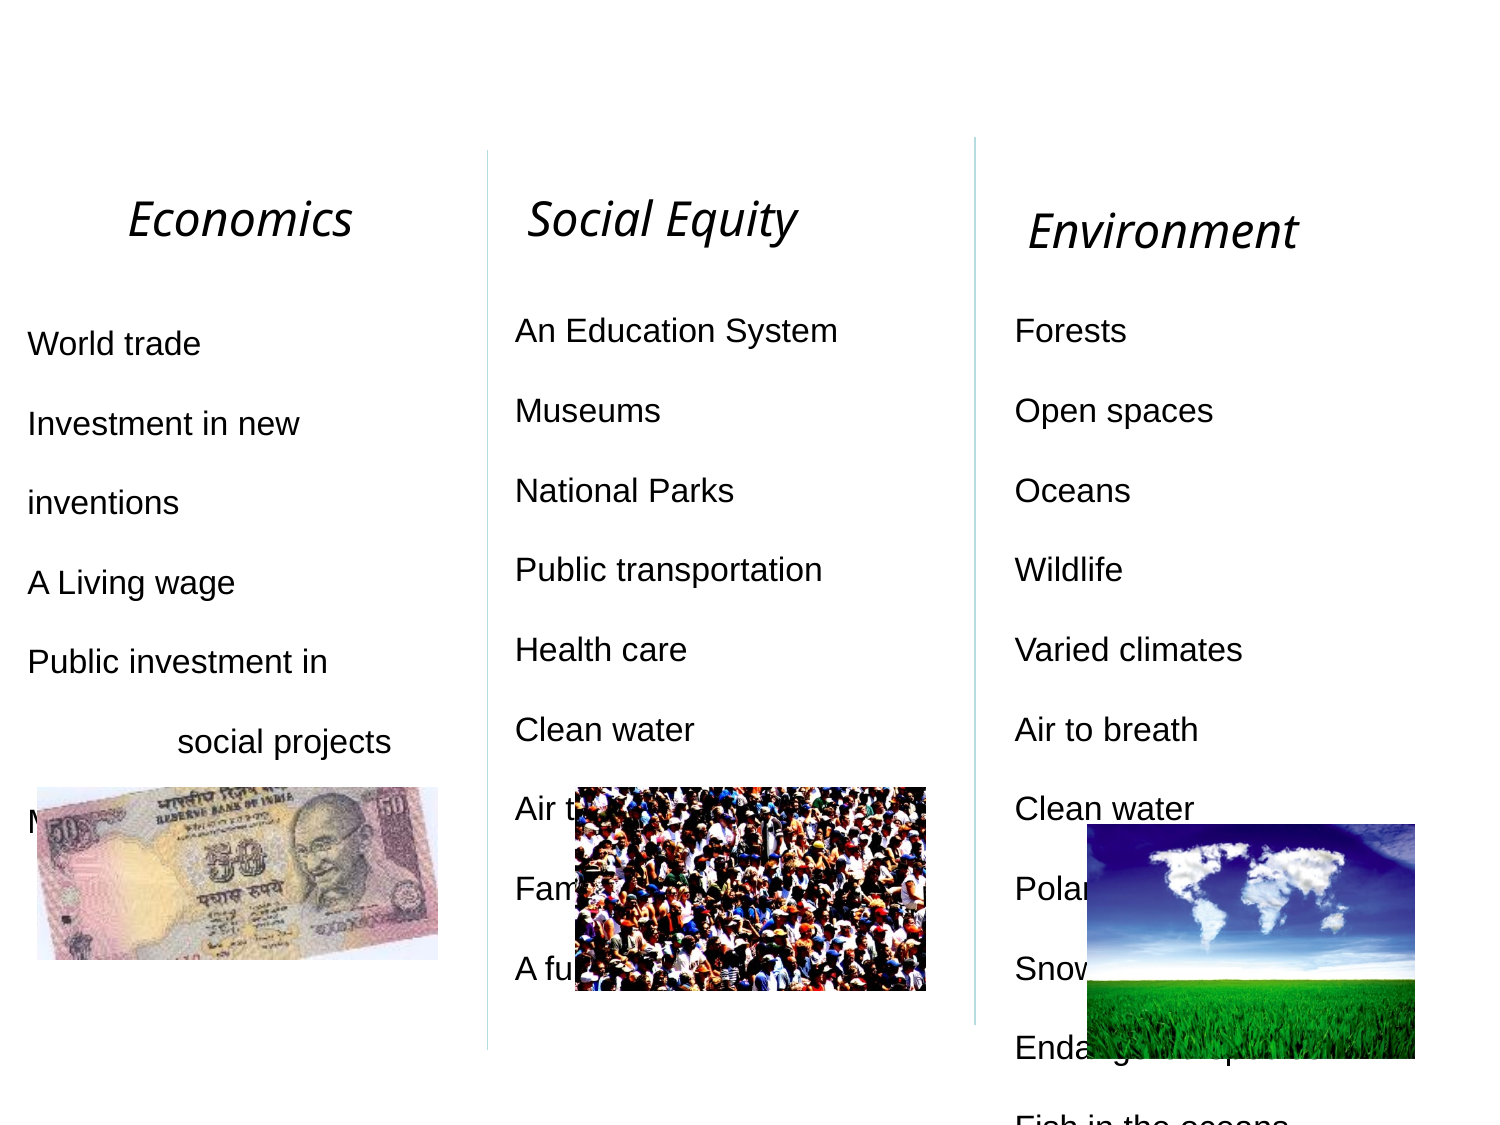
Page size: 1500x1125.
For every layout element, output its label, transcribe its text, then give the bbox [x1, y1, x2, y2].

picture [37, 787, 438, 960]
text_box World trade Investment in new inventions A Living wage Public investment in social projects Monetary systems [12, 275, 488, 1125]
text_box Social Equity [512, 124, 938, 254]
picture [574, 787, 926, 991]
picture [1087, 824, 1415, 1060]
text_box An Education System Museums National Parks Public transportation Health care Clean water Air to breath Family A functioning government [500, 262, 975, 1125]
text_box Economics [112, 124, 512, 254]
text_box Forests Open spaces Oceans Wildlife Varied climates Air to breath Clean water Polar ice caps Snow Endangered species Fish in the oceans [999, 262, 1463, 1125]
text_box Environment [1012, 137, 1438, 262]
